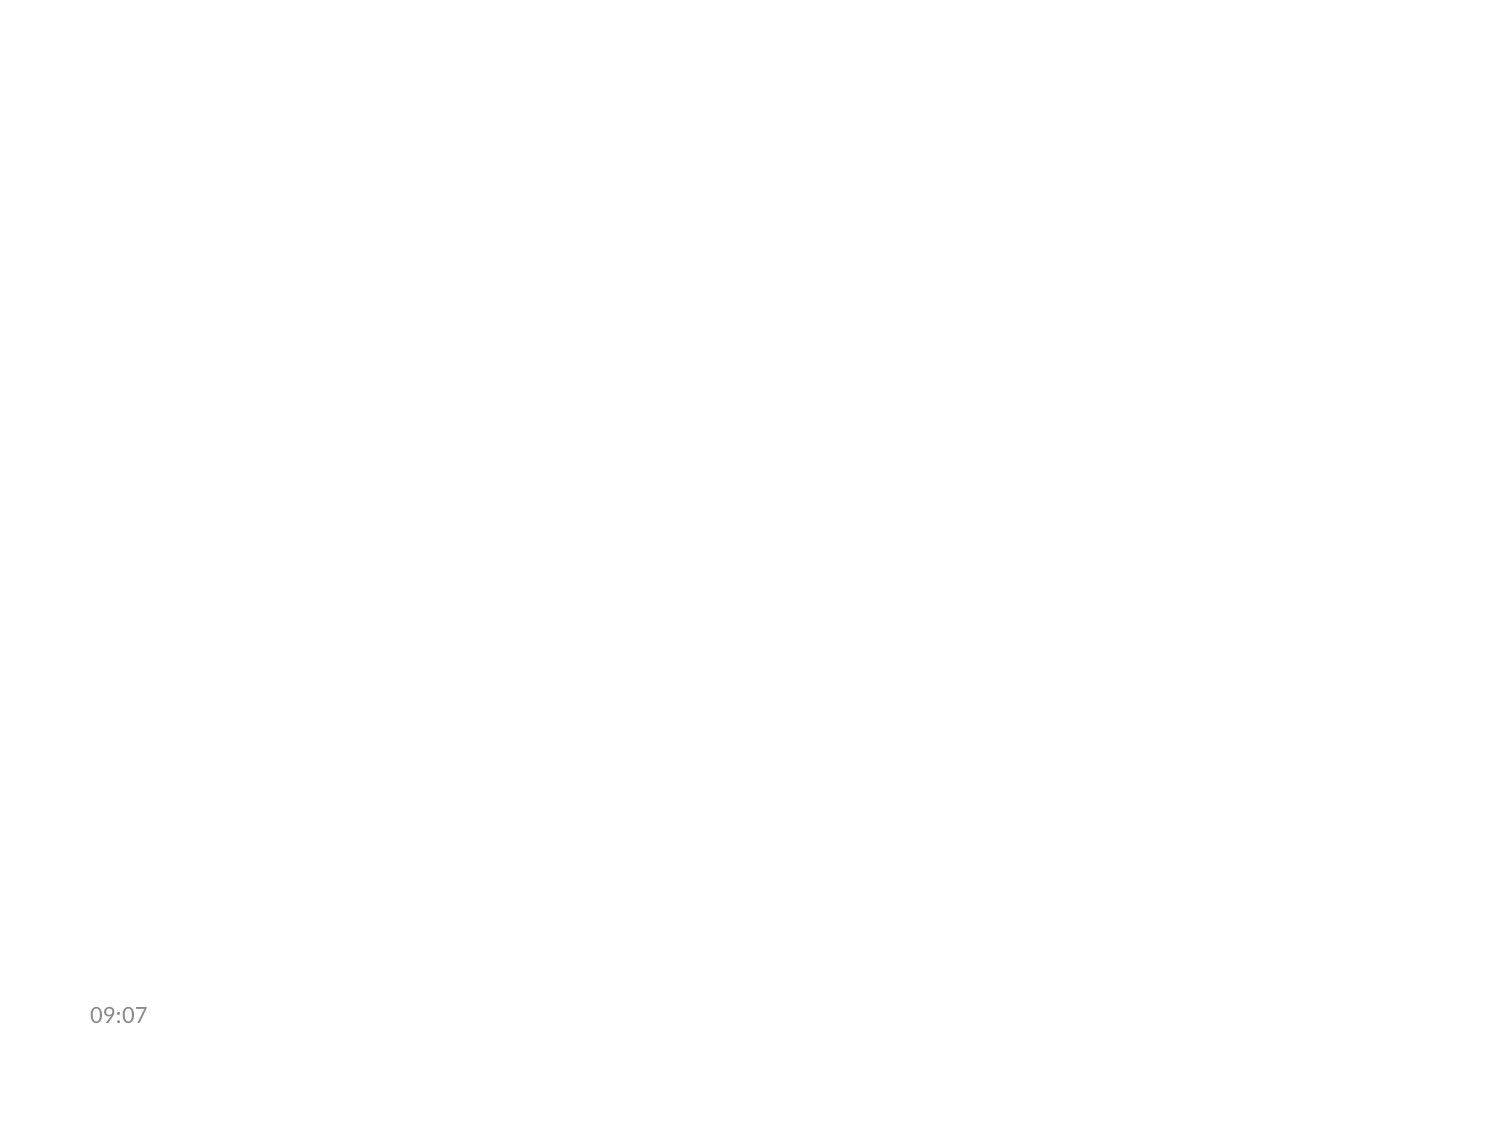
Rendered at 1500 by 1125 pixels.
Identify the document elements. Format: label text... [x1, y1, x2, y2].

text_box 15:35 [75, 983, 425, 1044]
